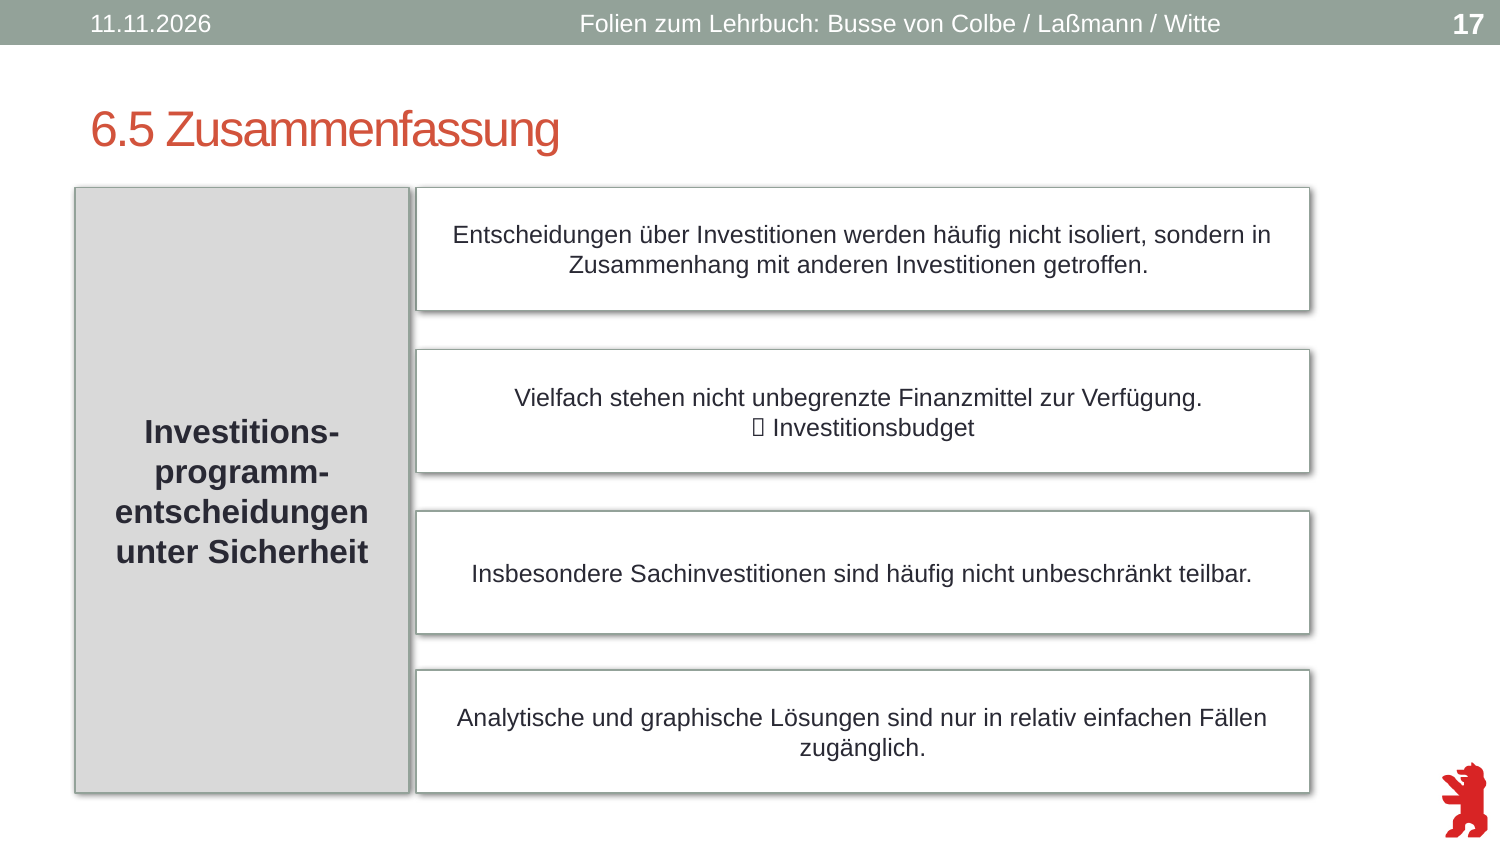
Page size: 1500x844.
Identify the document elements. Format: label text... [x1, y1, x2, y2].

text_box Analytische und graphische Lösungen sind nur in relativ einfachen Fällen zugänglich. [415, 669, 1310, 794]
text_box Entscheidungen über Investitionen werden häufig nicht isoliert, sondern in Zusammenhang mit anderen Investitionen getroffen. [416, 187, 1310, 311]
text_box Vielfach stehen nicht unbegrenzte Finanzmittel zur Verfügung.  Investitionsbudget [415, 349, 1310, 473]
title 6.5 Zusammenfassung [75, 65, 1425, 188]
footer Folien zum Lehrbuch: Busse von Colbe / Laßmann / Witte [562, 2, 1238, 43]
slide_number 17 [1325, 2, 1500, 43]
text_box Investitions-programm-entscheidungen unter Sicherheit [74, 187, 410, 794]
text_box Insbesondere Sachinvestitionen sind häufig nicht unbeschränkt teilbar. [415, 510, 1310, 635]
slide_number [75, 2, 550, 43]
picture [1434, 760, 1500, 844]
